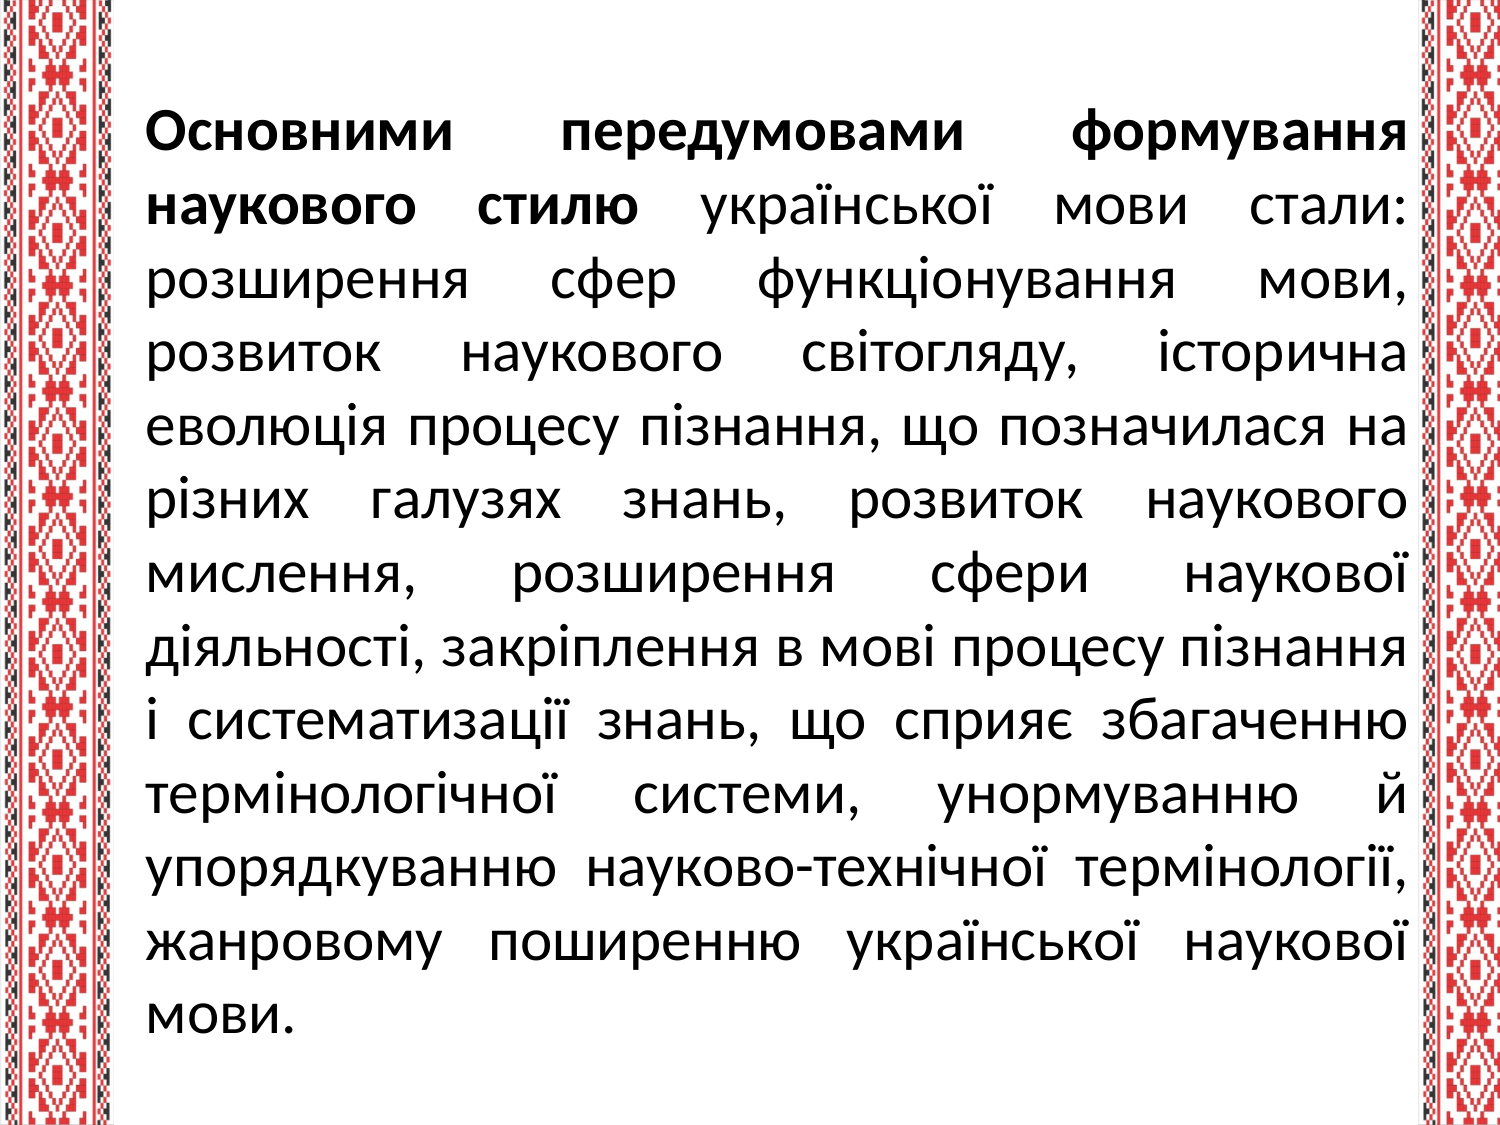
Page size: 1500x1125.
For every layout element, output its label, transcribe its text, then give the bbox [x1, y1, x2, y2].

picture [0, 1, 620, 1124]
picture [911, 1, 1500, 1124]
list Основними передумовами формування наукового стилю української мови стали: розширення сфер функціонування мови, розвиток наукового світогляду, історична еволюція процесу пізнання, що позначилася на різних галузях знань, розвиток наукового мислення, розширення сфери наукової діяльності, закріплення в мові процесу пізнання і систематизації знань, що сприяє збагаченню термінологічної системи, унормуванню й упорядкуванню науково-технічної термінології, жанровому поширенню української наукової мови. [114, 82, 1418, 1067]
